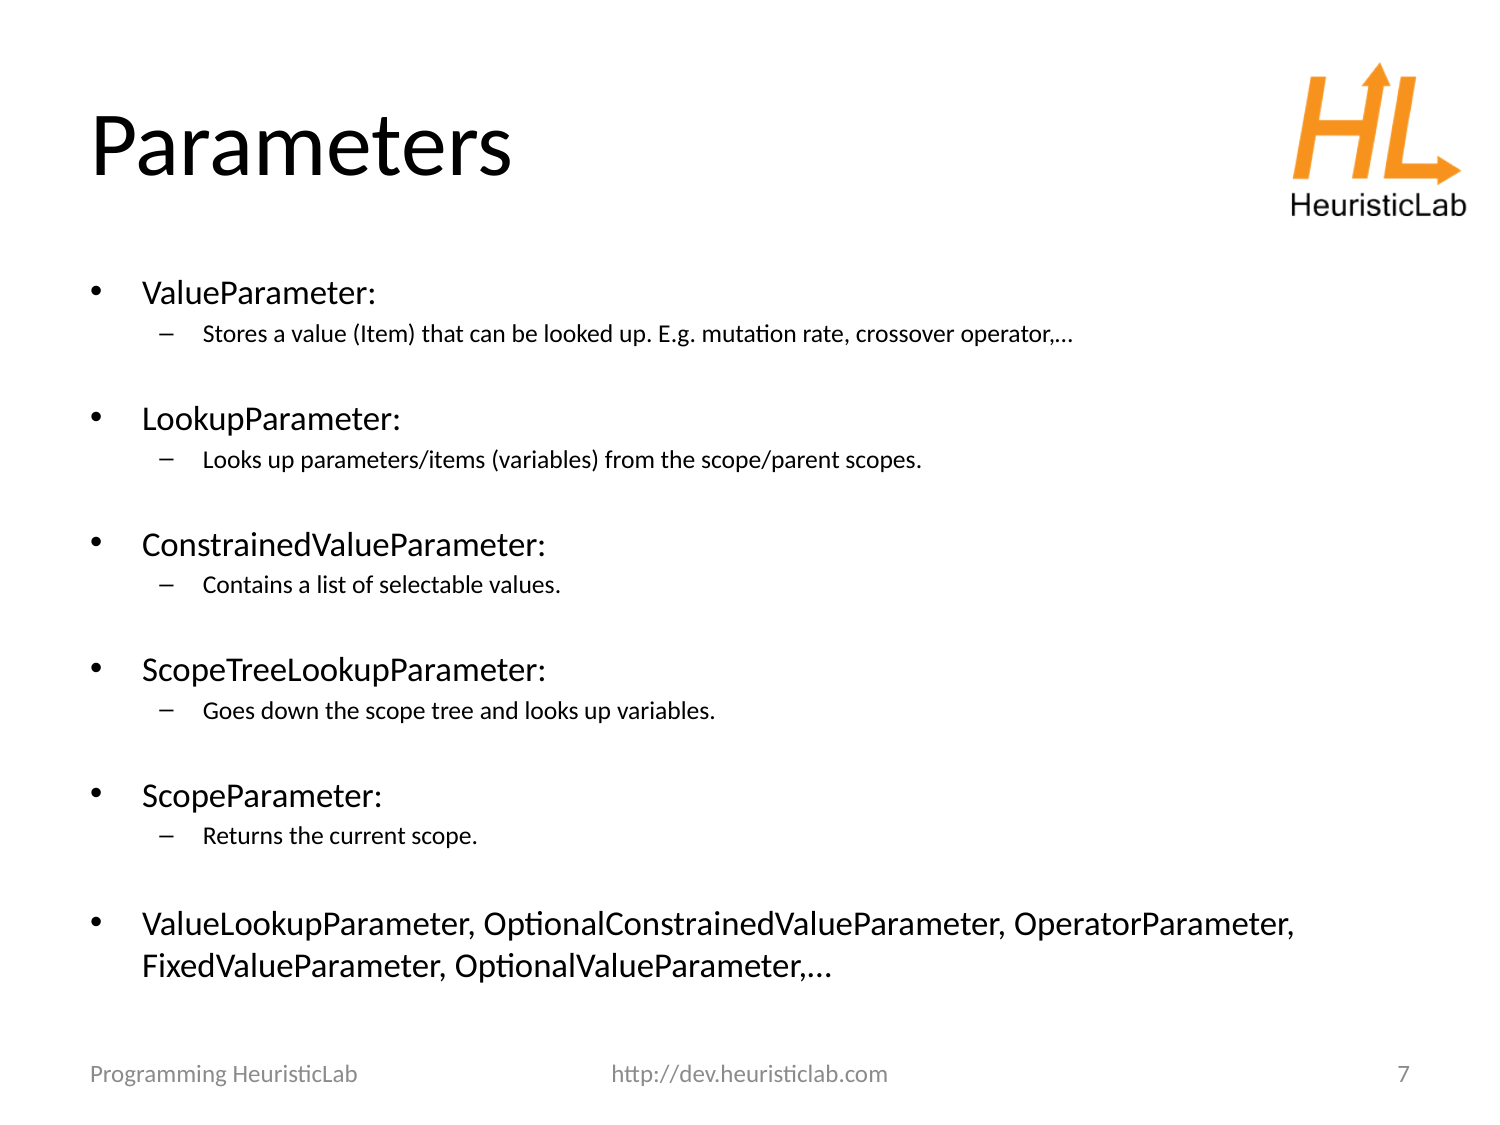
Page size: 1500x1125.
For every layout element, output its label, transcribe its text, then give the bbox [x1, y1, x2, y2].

list ValueParameter: Stores a value (Item) that can be looked up. E.g. mutation rate, crossover operator,… LookupParameter: Looks up parameters/items (variables) from the scope/parent scopes. ConstrainedValueParameter: Contains a list of selectable values. ScopeTreeLookupParameter: Goes down the scope tree and looks up variables. ScopeParameter: Returns the current scope. ValueLookupParameter, OptionalConstrainedValueParameter, OperatorParameter, FixedValueParameter, OptionalValueParameter,… [75, 262, 1425, 1005]
title Parameters [75, 45, 1282, 233]
picture [1281, 27, 1474, 244]
slide_number 7 [1074, 1042, 1425, 1103]
slide_number Programming HeuristicLab [75, 1042, 425, 1103]
footer http://dev.heuristiclab.com [512, 1042, 988, 1103]
